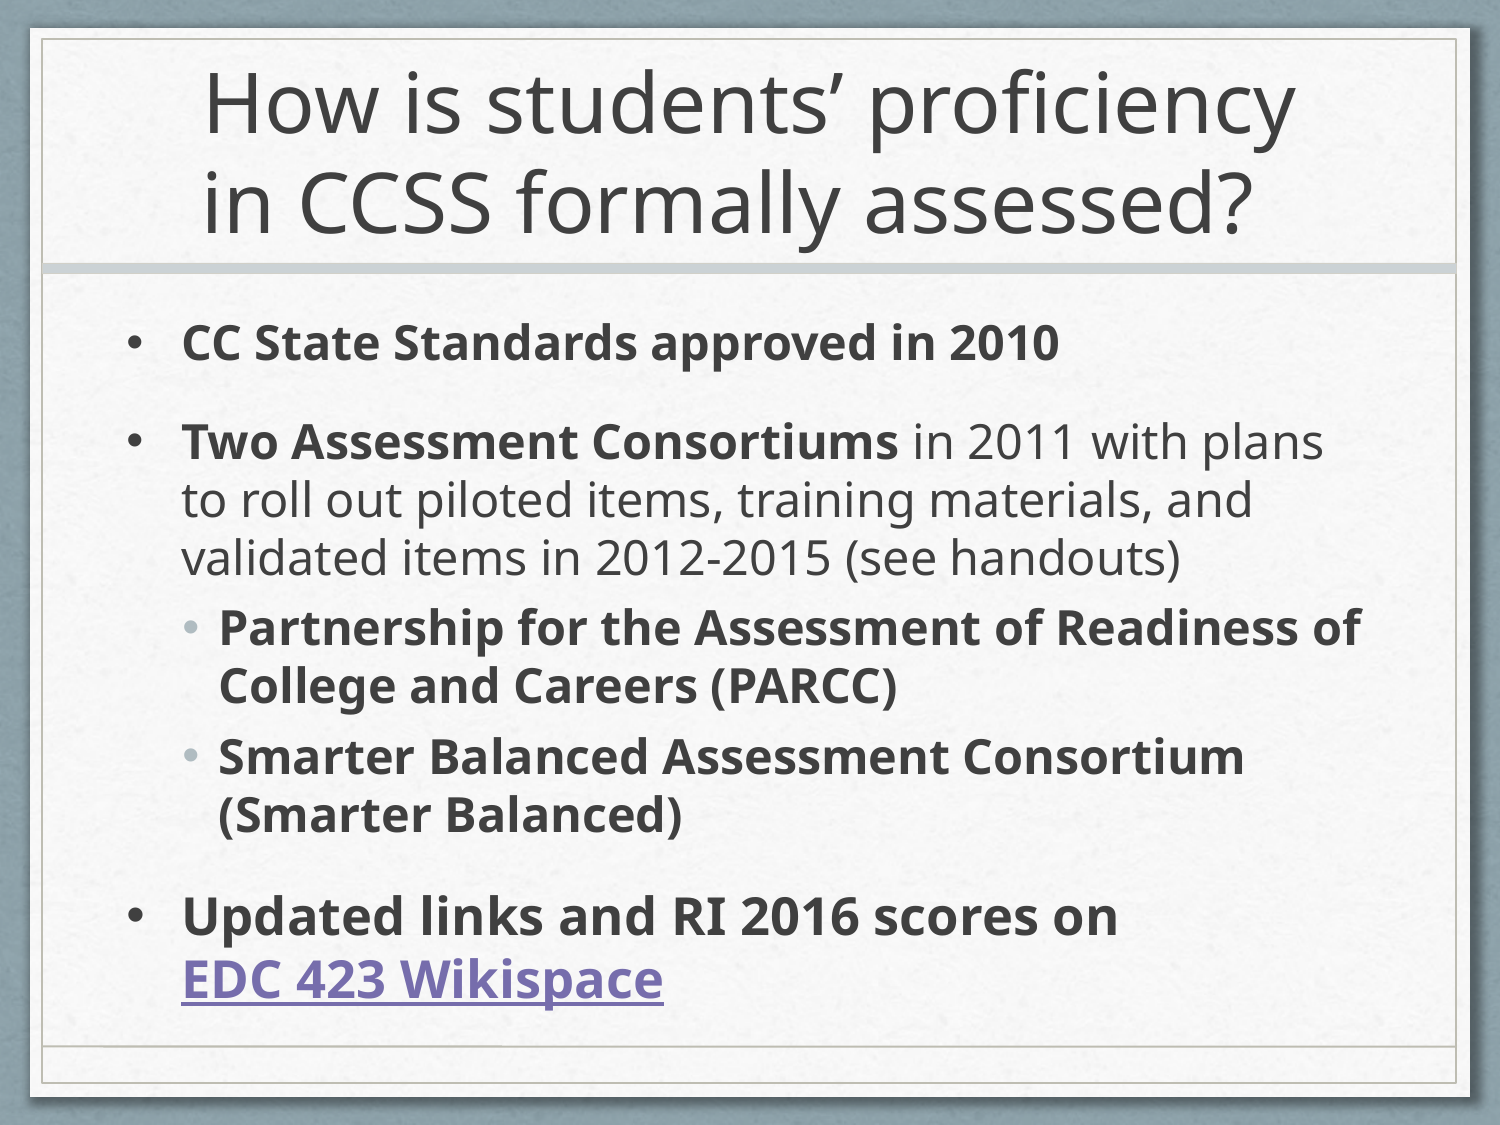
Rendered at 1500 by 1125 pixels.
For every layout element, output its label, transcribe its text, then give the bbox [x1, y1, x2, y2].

list CC State Standards approved in 2010 Two Assessment Consortiums in 2011 with plans to roll out piloted items, training materials, and validated items in 2012-2015 (see handouts) Partnership for the Assessment of Readiness of College and Careers (PARCC) Smarter Balanced Assessment Consortium (Smarter Balanced) Updated links and RI 2016 scores on EDC 423 Wikispace [111, 304, 1377, 1027]
picture [30, 28, 1470, 1097]
title How is students’ proficiency in CCSS formally assessed? [147, 40, 1353, 260]
